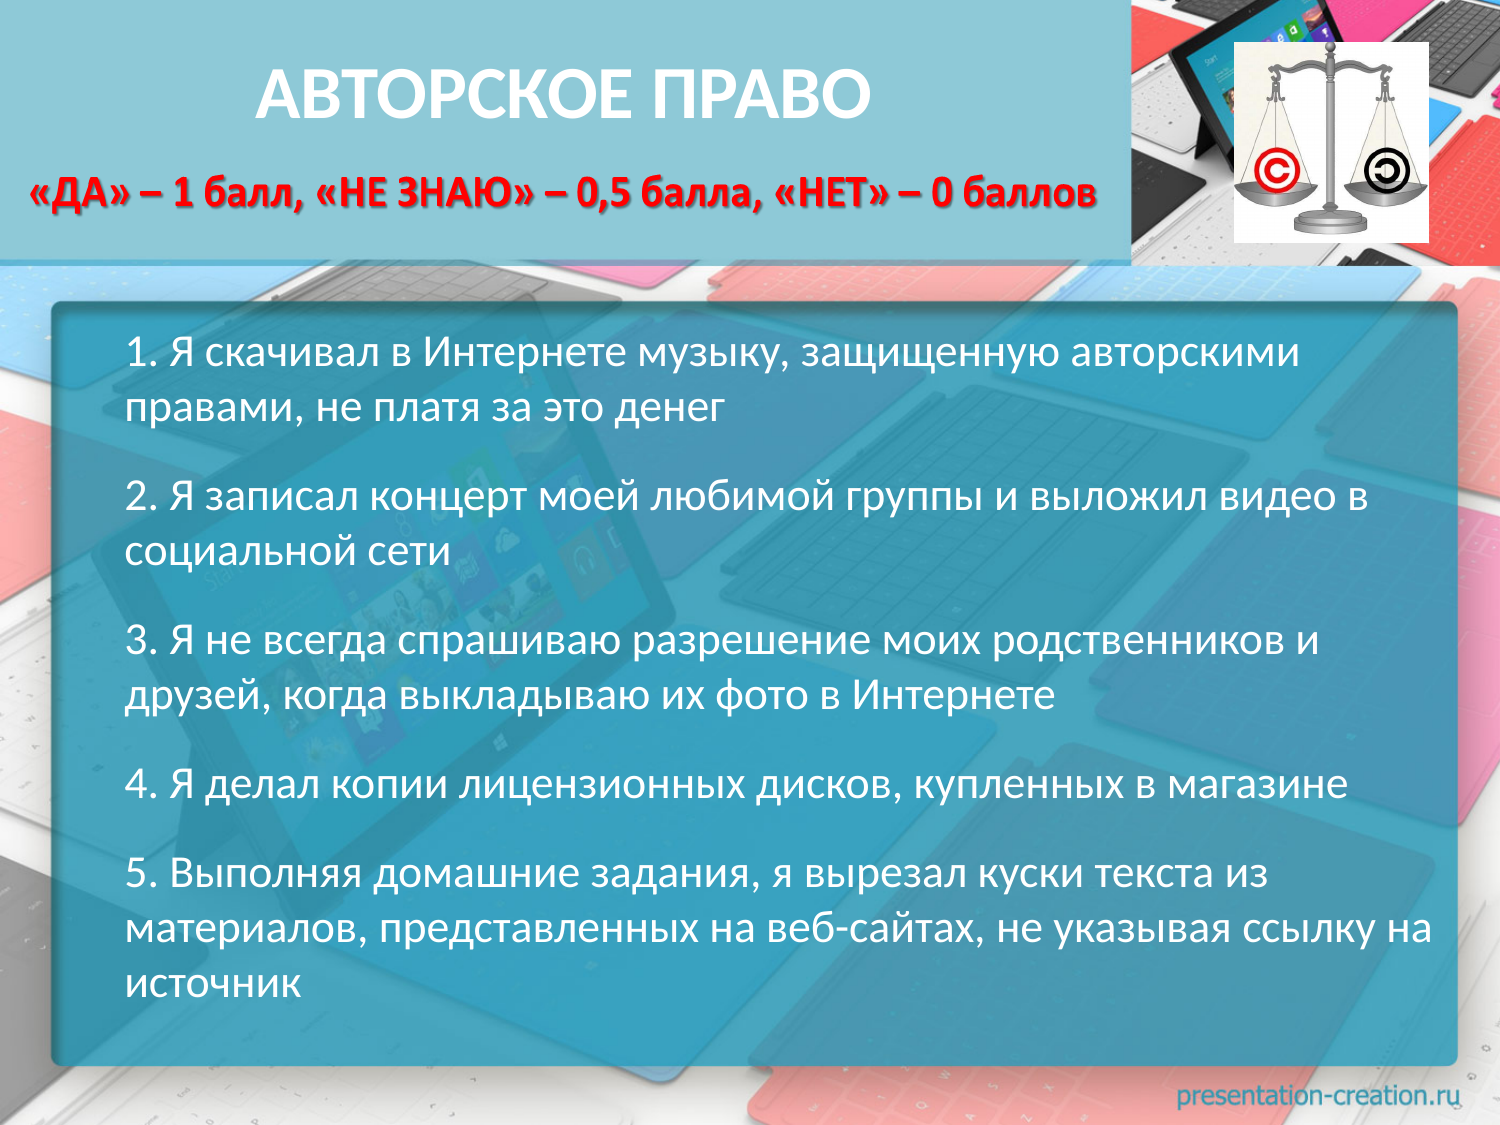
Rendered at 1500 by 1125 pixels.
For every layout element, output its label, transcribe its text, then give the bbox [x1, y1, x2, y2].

picture [0, 0, 1500, 1125]
list 1. Я скачивал в Интернете музыку, защищенную авторскими правами, не платя за это денег 2. Я записал концерт моей любимой группы и выложил видео в социальной сети 3. Я не всегда спрашиваю разрешение моих родственников и друзей, когда выкладываю их фото в Интернете 4. Я делал копии лицензионных дисков, купленных в магазине 5. Выполняя домашние задания, я вырезал куски текста из материалов, представленных на веб-сайтах, не указывая ссылку на источник [53, 312, 1459, 1059]
title АВТОРСКОЕ ПРАВО [131, 22, 997, 147]
